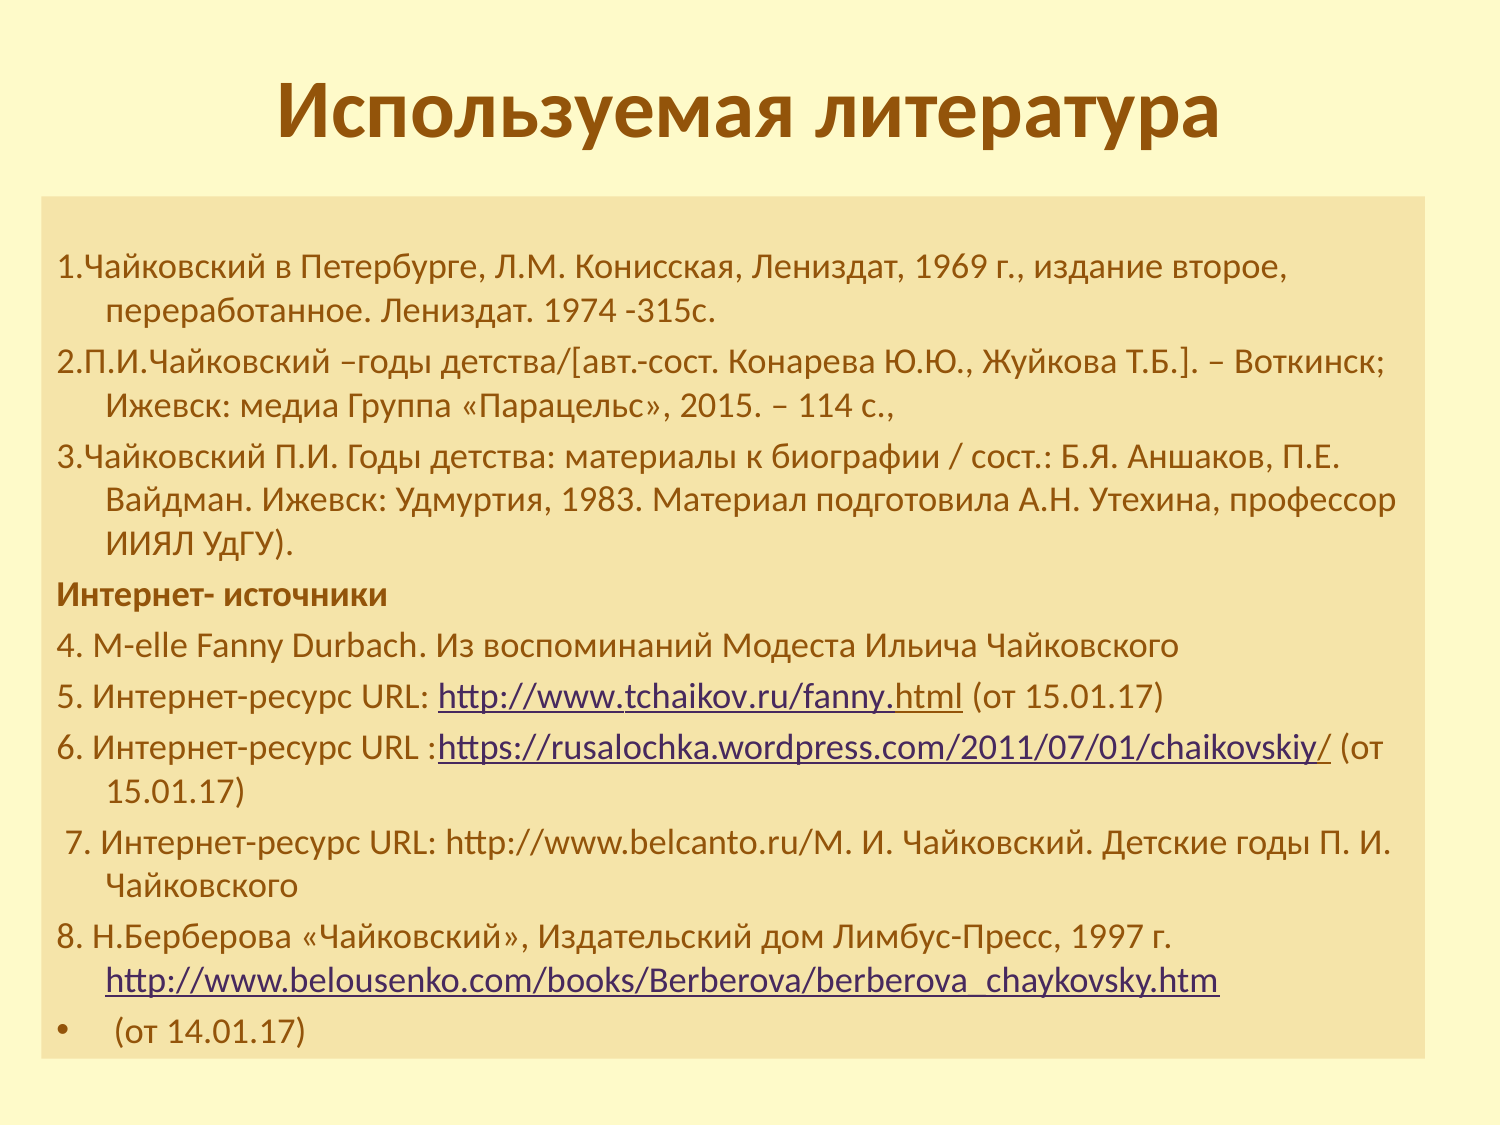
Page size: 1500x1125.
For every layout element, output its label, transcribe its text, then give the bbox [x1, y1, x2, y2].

list 1.Чайковский в Петербурге, Л.М. Конисская, Лениздат, 1969 г., издание второе, переработанное. Лениздат. 1974 -315с. 2.П.И.Чайковский –годы детства/[авт.-сост. Конарева Ю.Ю., Жуйкова Т.Б.]. – Воткинск; Ижевск: медиа Группа «Парацельс», 2015. – 114 с., 3.Чайковский П.И. Годы детства: материалы к биографии / сост.: Б.Я. Аншаков, П.Е. Вайдман. Ижевск: Удмуртия, 1983. Материал подготовила А.Н. Утехина, профессор ИИЯЛ УдГУ). Интернет- источники 4. M-elle Fanny Durbach. Из воспоминаний Модеста Ильича Чайковского 5. Интернет-ресурс URL: http://www.tchaikov.ru/fanny.html (от 15.01.17) 6. Интернет-ресурс URL :https://rusalochka.wordpress.com/2011/07/01/chaikovskiy/ (от 15.01.17) 7. Интернет-ресурс URL: http://www.belcanto.ru/М. И. Чайковский. Детские годы П. И. Чайковского 8. Н.Берберова «Чайковский», Издательский дом Лимбус-Пресс, 1997 г. http://www.belousenko.com/books/Berberova/berberova_chaykovsky.htm (от 14.01.17) [41, 196, 1425, 1059]
title Используемая литература [75, 45, 1425, 196]
